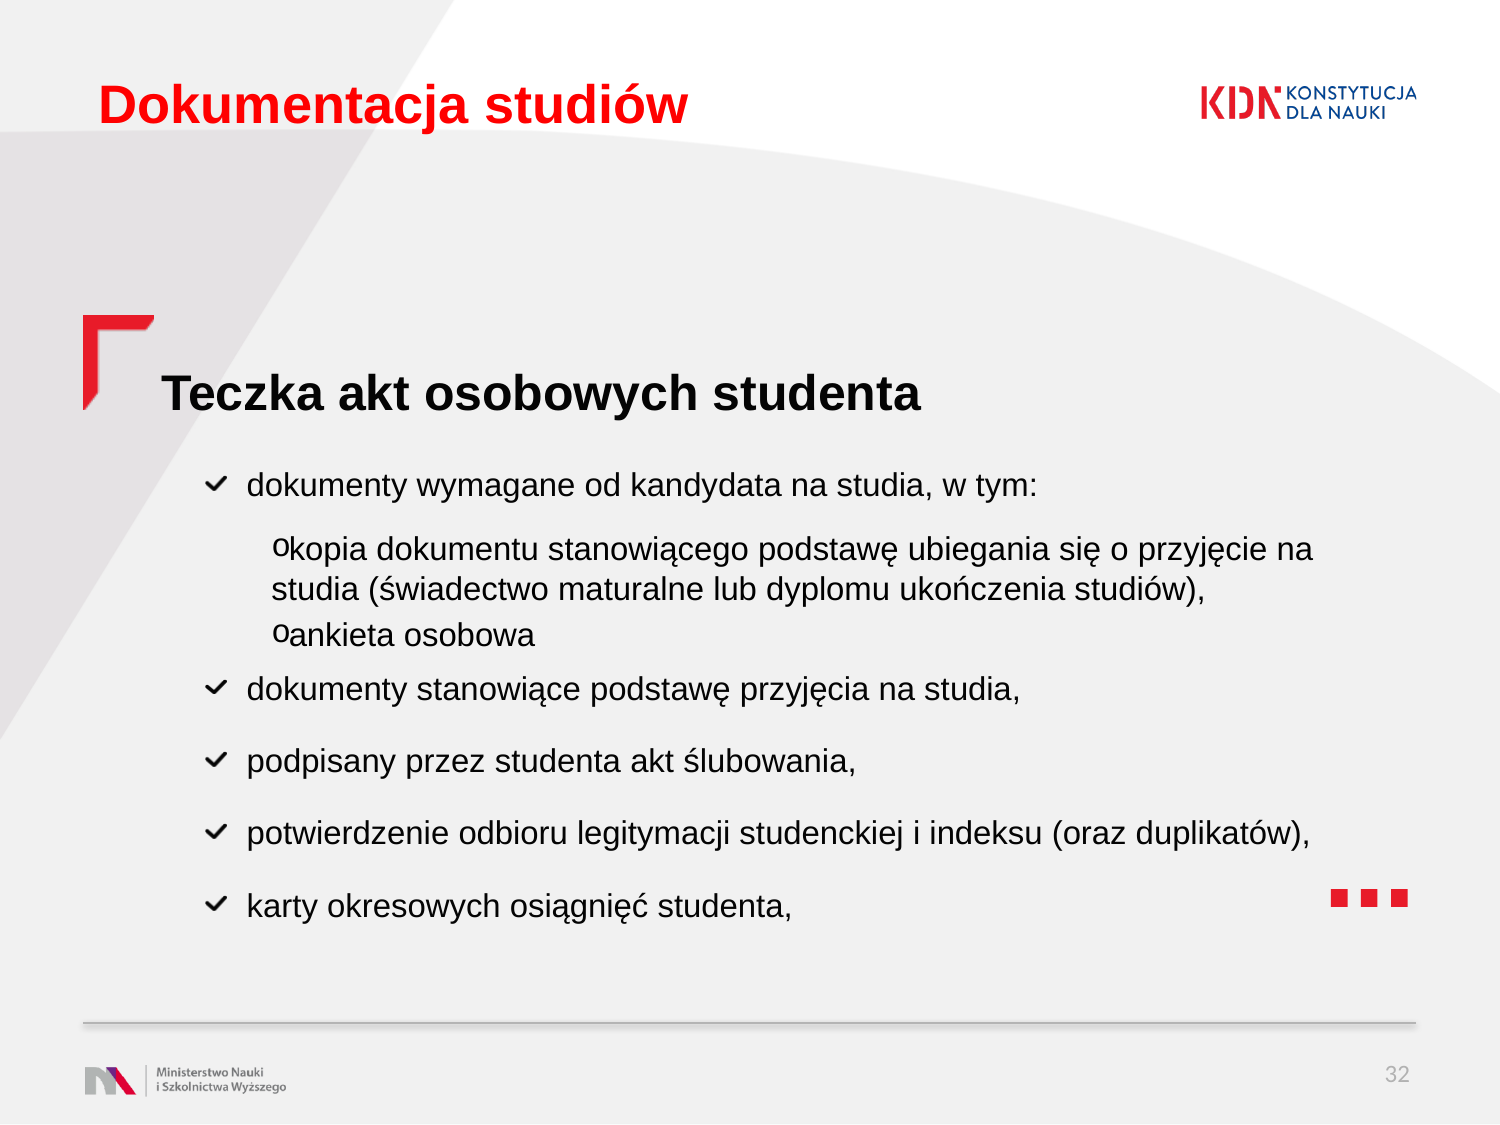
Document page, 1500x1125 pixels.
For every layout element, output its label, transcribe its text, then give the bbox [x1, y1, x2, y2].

list dokumenty wymagane od kandydata na studia, w tym: kopia dokumentu stanowiącego podstawę ubiegania się o przyjęcie na studia (świadectwo maturalne lub dyplomu ukończenia studiów), ankieta osobowa dokumenty stanowiące podstawę przyjęcia na studia, podpisany przez studenta akt ślubowania, potwierdzenie odbioru legitymacji studenckiej i indeksu (oraz duplikatów), karty okresowych osiągnięć studenta, [190, 448, 1334, 956]
list Teczka akt osobowych studenta [146, 341, 1252, 423]
picture [0, 0, 1500, 1125]
title Dokumentacja studiów [83, 74, 1170, 143]
slide_number 32 [1074, 1042, 1425, 1103]
